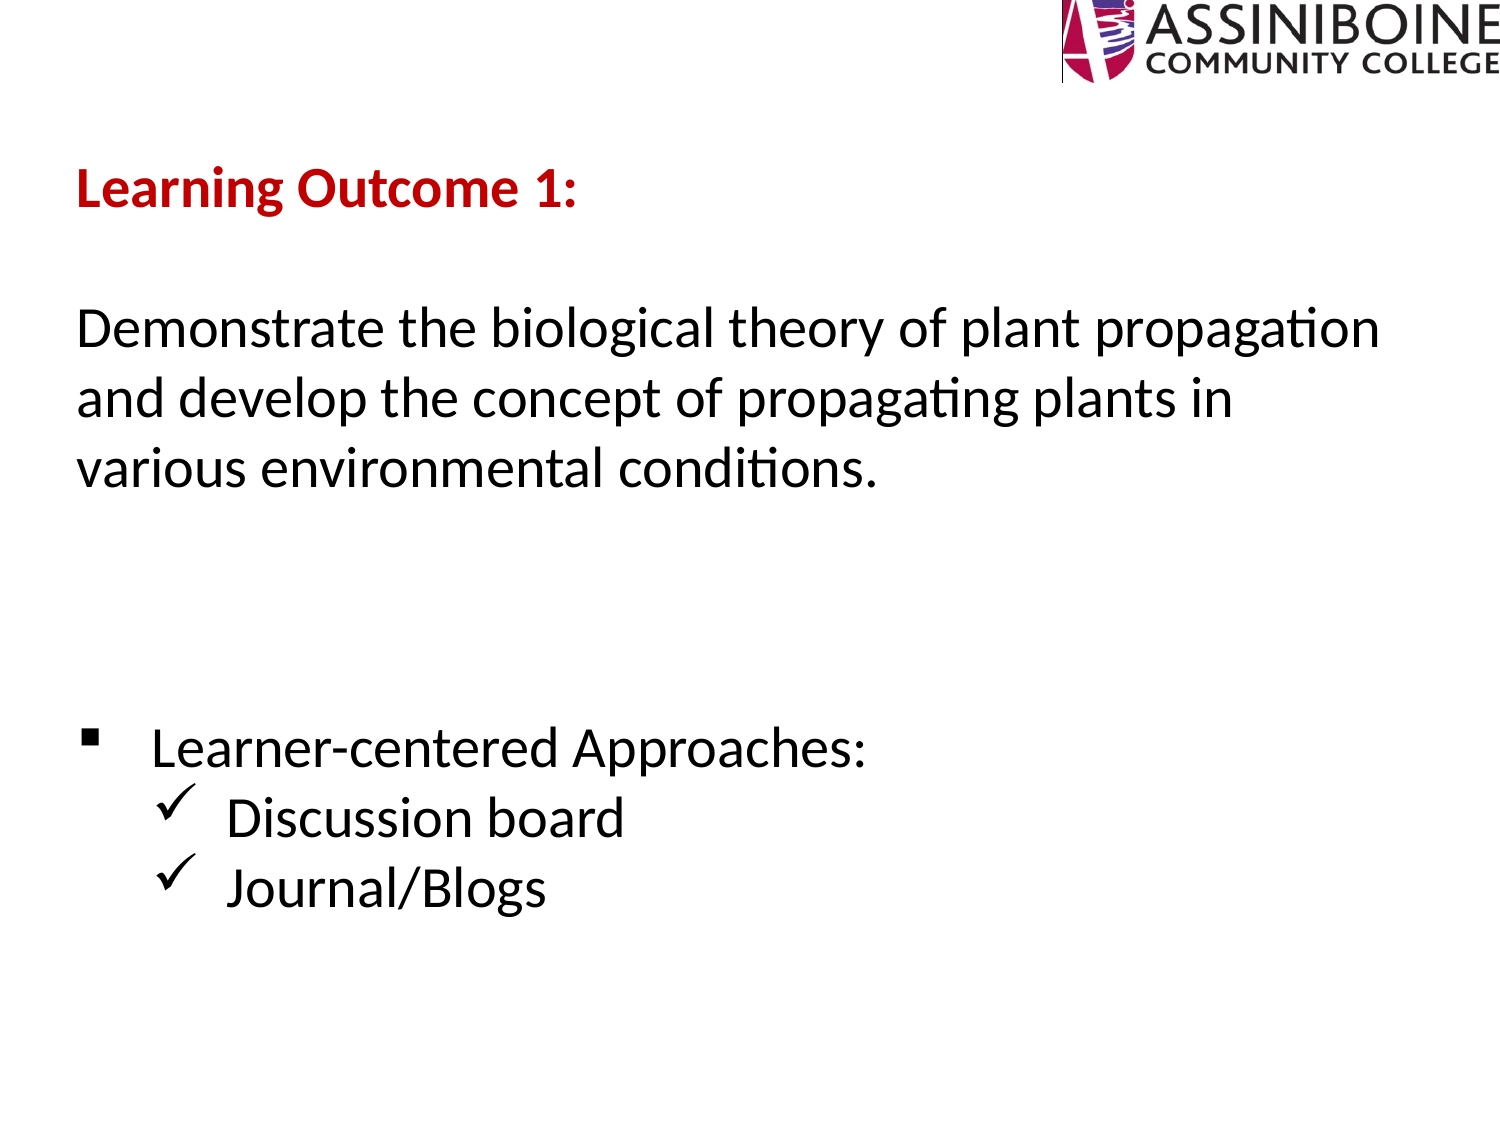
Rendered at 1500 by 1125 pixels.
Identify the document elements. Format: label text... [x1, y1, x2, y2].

picture [1062, 0, 1500, 83]
text_box Learning Outcome 1: Demonstrate the biological theory of plant propagation and develop the concept of propagating plants in various environmental conditions. Learner-centered Approaches: Discussion board Journal/Blogs [61, 142, 1433, 1067]
